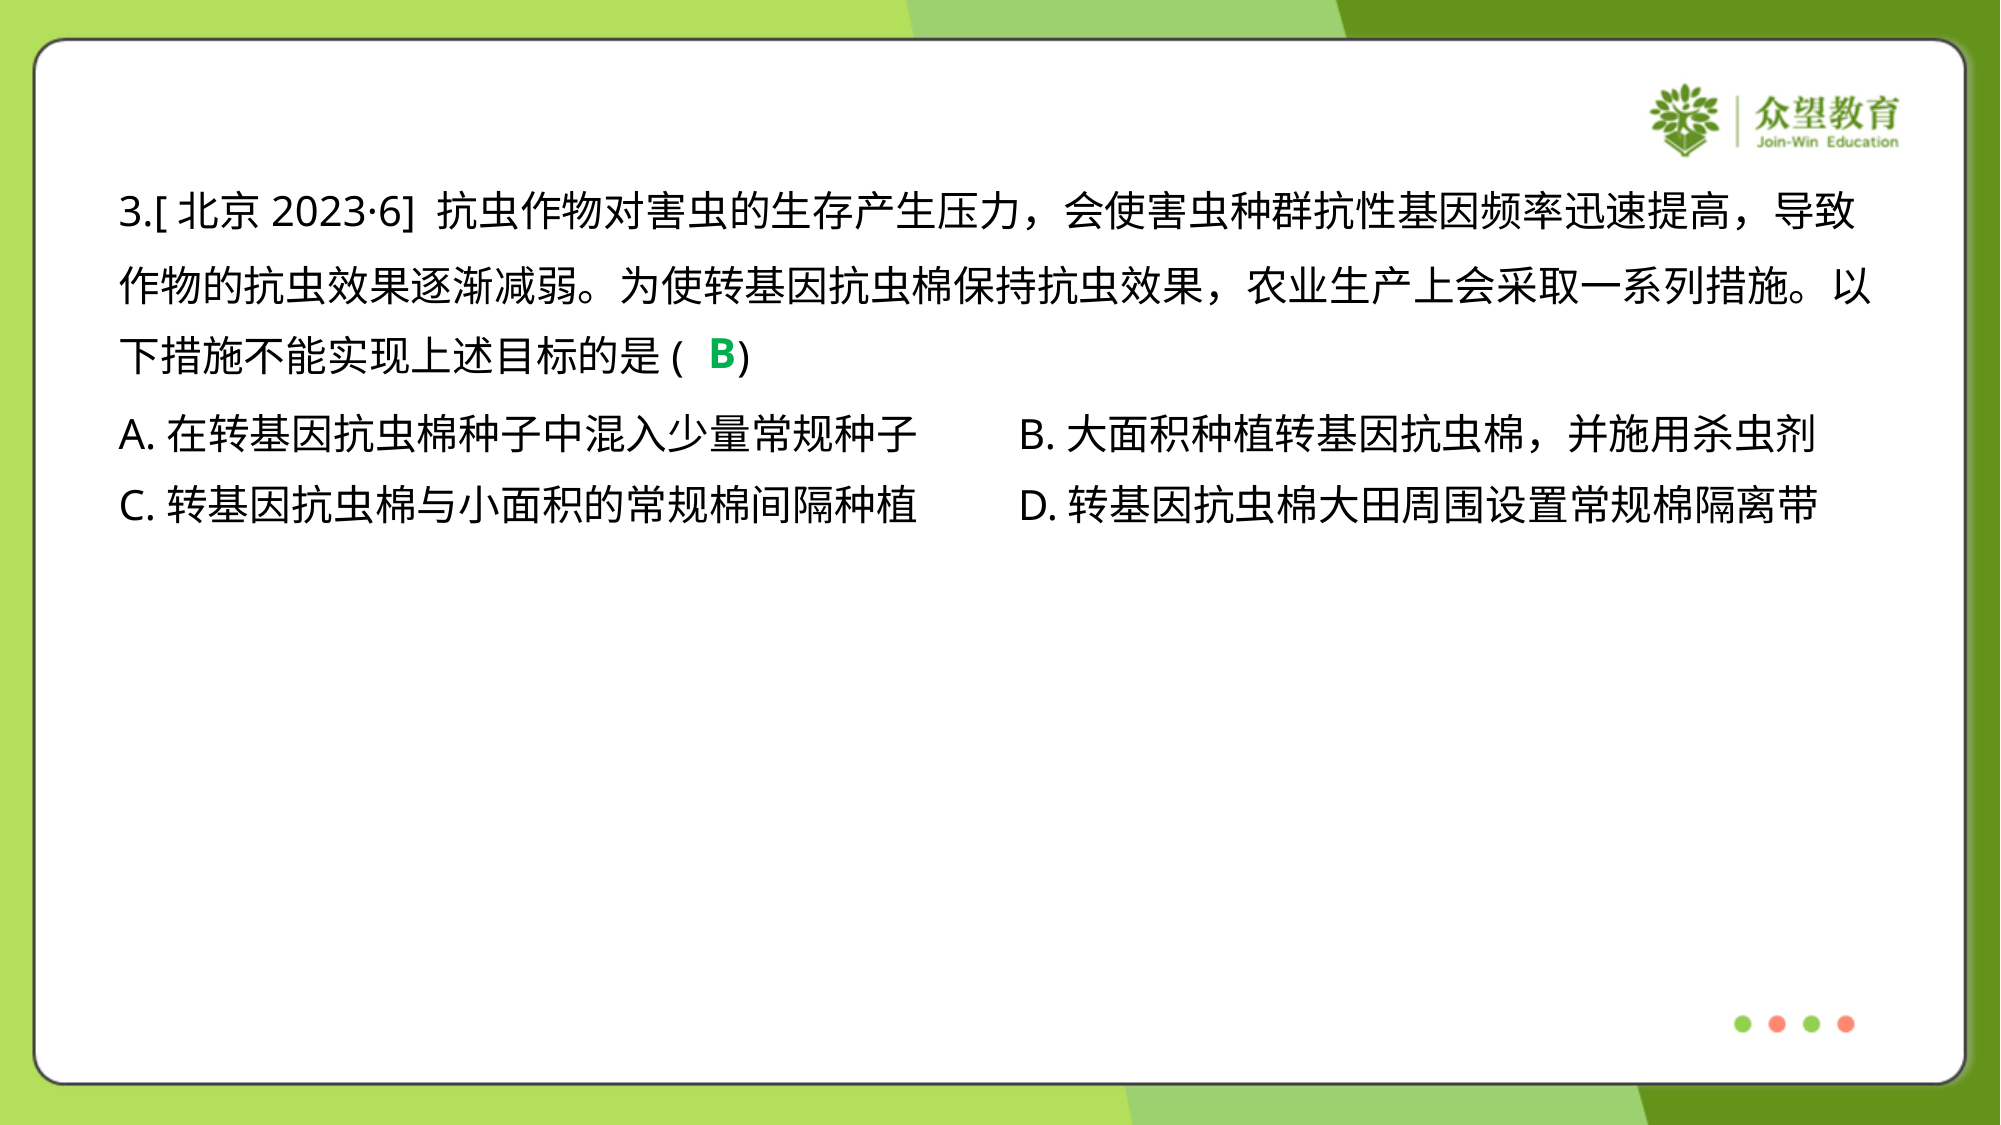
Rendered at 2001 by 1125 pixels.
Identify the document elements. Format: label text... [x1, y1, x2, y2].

picture [0, 0, 2000, 1125]
text_box A.在转基因抗虫棉种子中混入少量常规种子 B.大面积种植转基因抗虫棉，并施用杀虫剂 C.转基因抗虫棉与小面积的常规棉间隔种植 D.转基因抗虫棉大田周围设置常规棉隔离带 [118, 382, 1883, 522]
text_box 3.[北京2023·6] 抗虫作物对害虫的生存产生压力，会使害虫种群抗性基因频率迅速提高，导致 作物的抗虫效果逐渐减弱。为使转基因抗虫棉保持抗虫效果，农业生产上会采取一系列措施。以 下措施不能实现上述目标的是( ) [118, 159, 1883, 373]
text_box B [692, 306, 752, 371]
